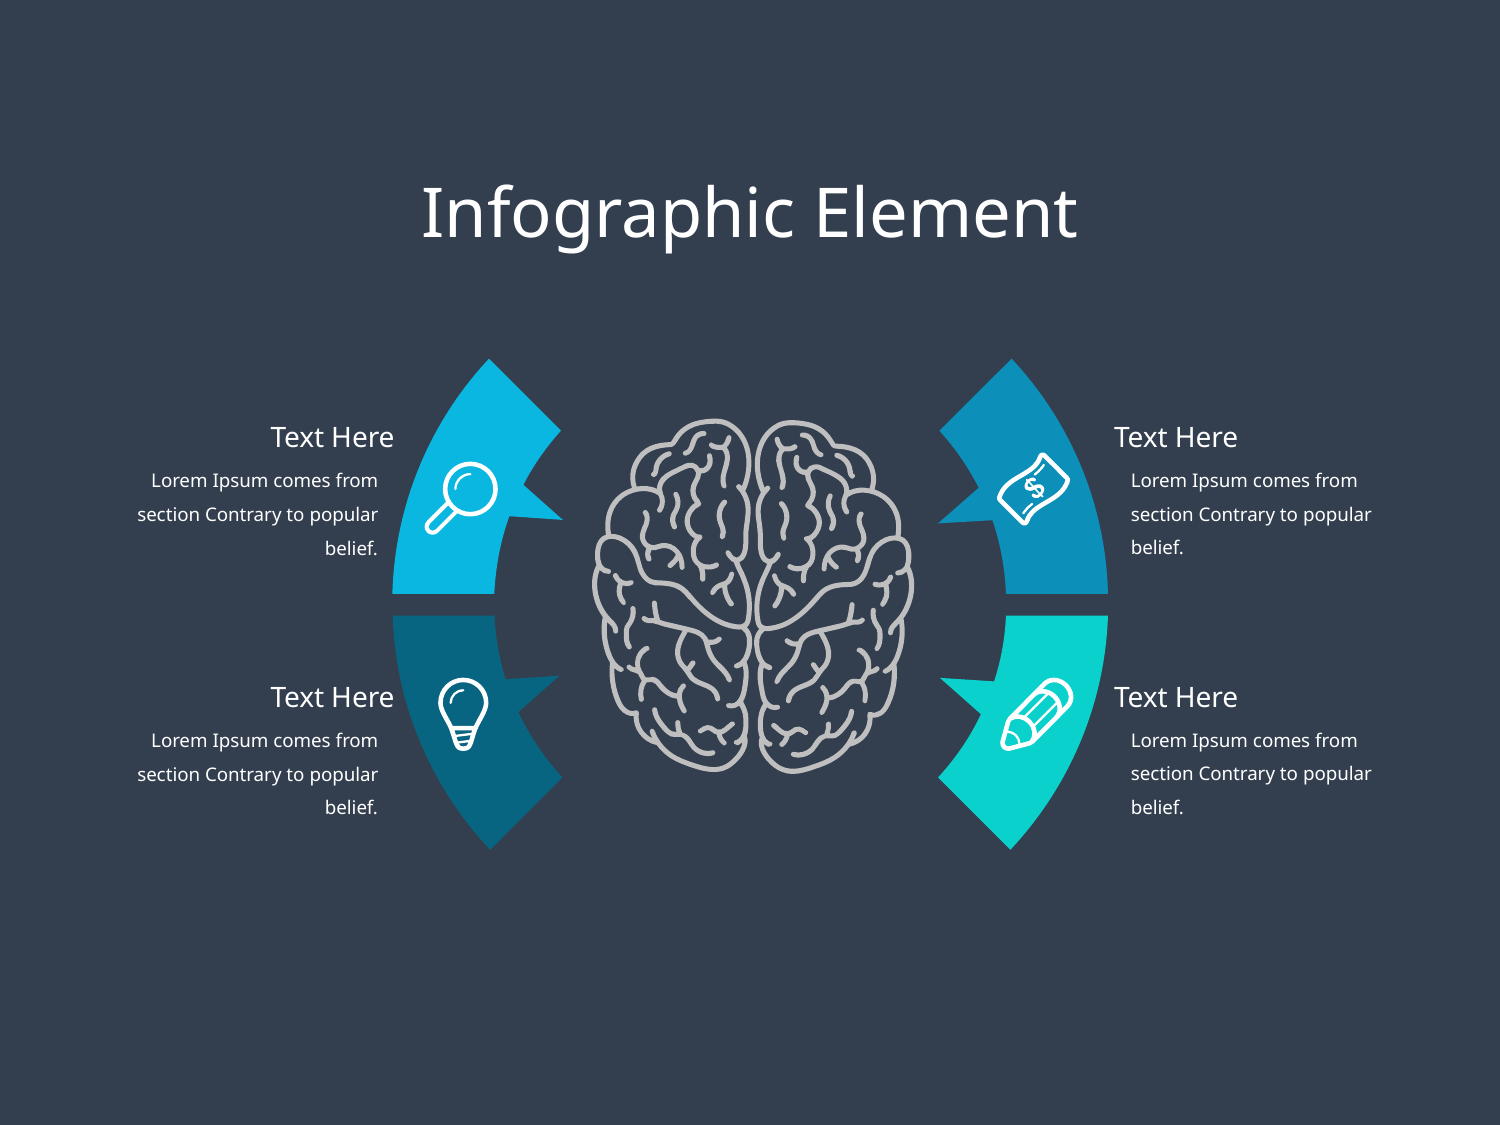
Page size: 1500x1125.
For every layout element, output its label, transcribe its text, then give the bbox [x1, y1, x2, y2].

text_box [588, 417, 918, 775]
text_box Text Here [255, 672, 410, 721]
text_box Lorem Ipsum comes from section Contrary to popular belief. [93, 450, 393, 567]
text_box Infographic Element [406, 161, 1094, 259]
text_box Lorem Ipsum comes from section Contrary to popular belief. [1116, 709, 1417, 826]
text_box [1000, 677, 1074, 751]
text_box [938, 358, 1108, 594]
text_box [996, 452, 1071, 526]
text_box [424, 461, 498, 535]
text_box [438, 677, 489, 751]
text_box Lorem Ipsum comes from section Contrary to popular belief. [93, 709, 393, 826]
text_box Text Here [1099, 671, 1253, 721]
text_box [938, 615, 1108, 850]
text_box [392, 615, 563, 850]
text_box [392, 358, 563, 594]
text_box Text Here [255, 412, 410, 461]
text_box Lorem Ipsum comes from section Contrary to popular belief. [1116, 450, 1417, 566]
text_box Text Here [1099, 412, 1253, 461]
